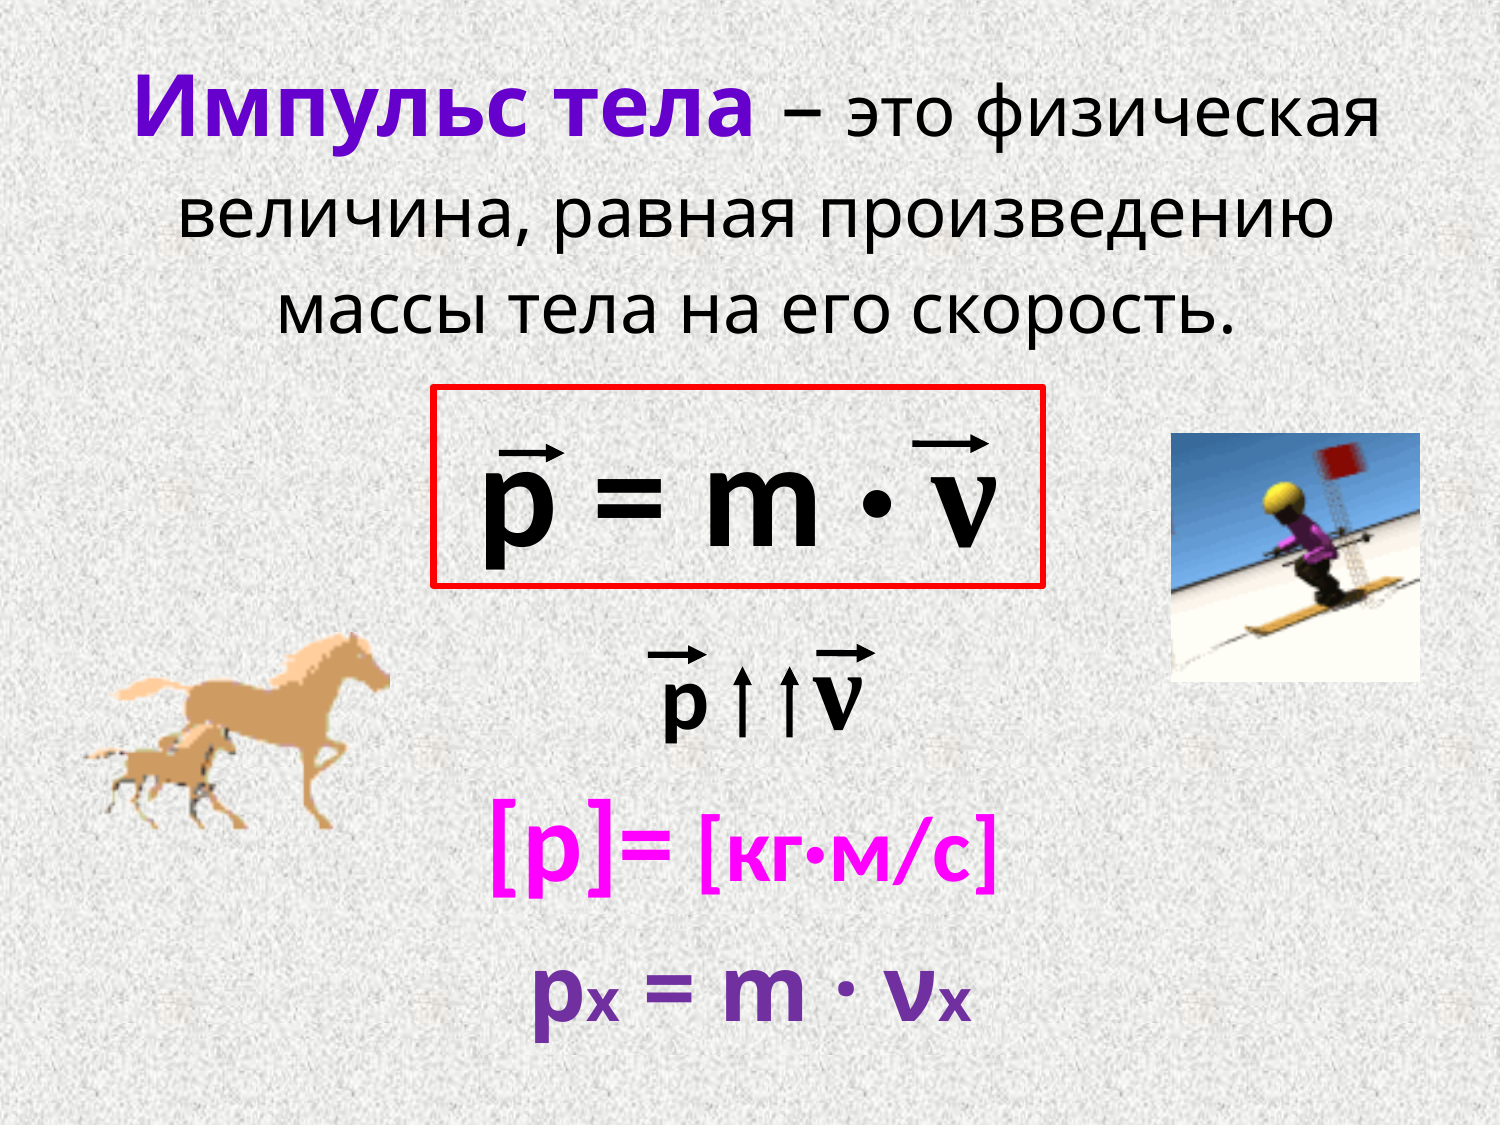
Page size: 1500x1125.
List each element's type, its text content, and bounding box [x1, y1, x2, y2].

title Импульс тела – это физическая величина, равная произведению массы тела на его скорость. [82, 35, 1432, 364]
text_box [433, 386, 1044, 587]
picture [0, 0, 1500, 1125]
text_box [480, 913, 1020, 1055]
text_box [p]= [кг·м/с] [471, 761, 1017, 912]
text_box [644, 609, 881, 762]
